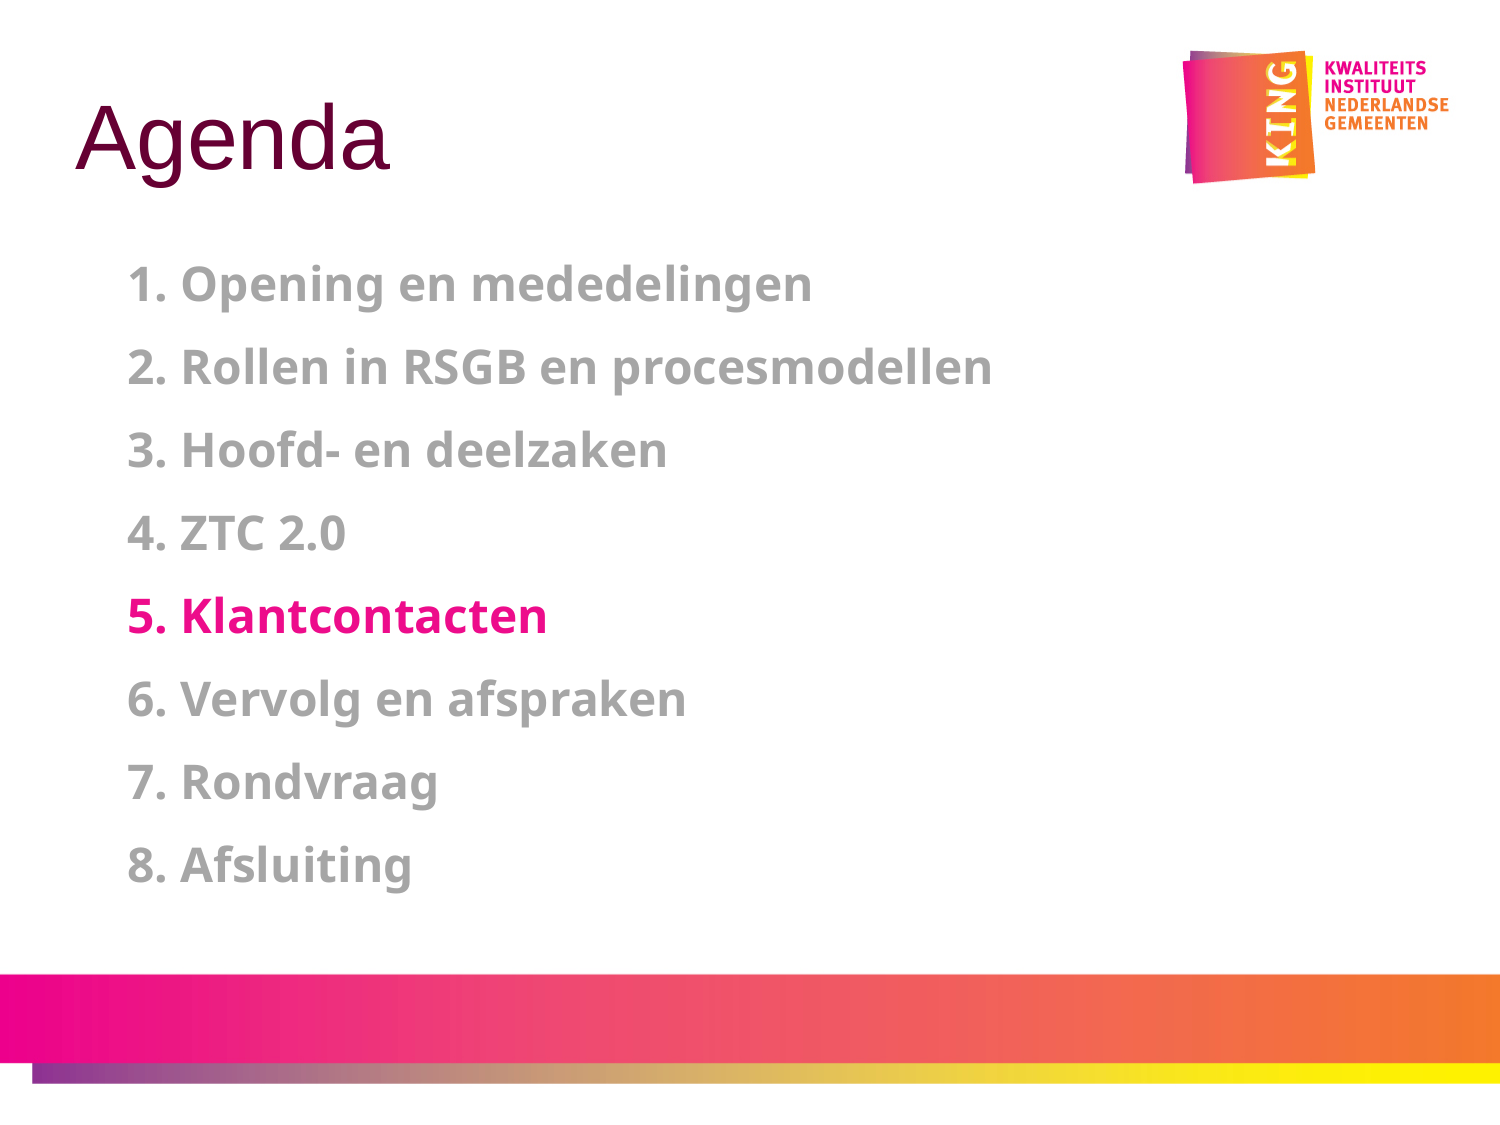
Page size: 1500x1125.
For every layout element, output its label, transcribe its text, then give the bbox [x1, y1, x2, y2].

picture [0, 0, 1500, 1125]
title Agenda [74, 44, 1425, 233]
list 1. Opening en mededelingen 2. Rollen in RSGB en procesmodellen 3. Hoofd- en deelzaken 4. ZTC 2.0 5. Klantcontacten 6. Vervolg en afspraken 7. Rondvraag 8. Afsluiting [111, 245, 1500, 989]
